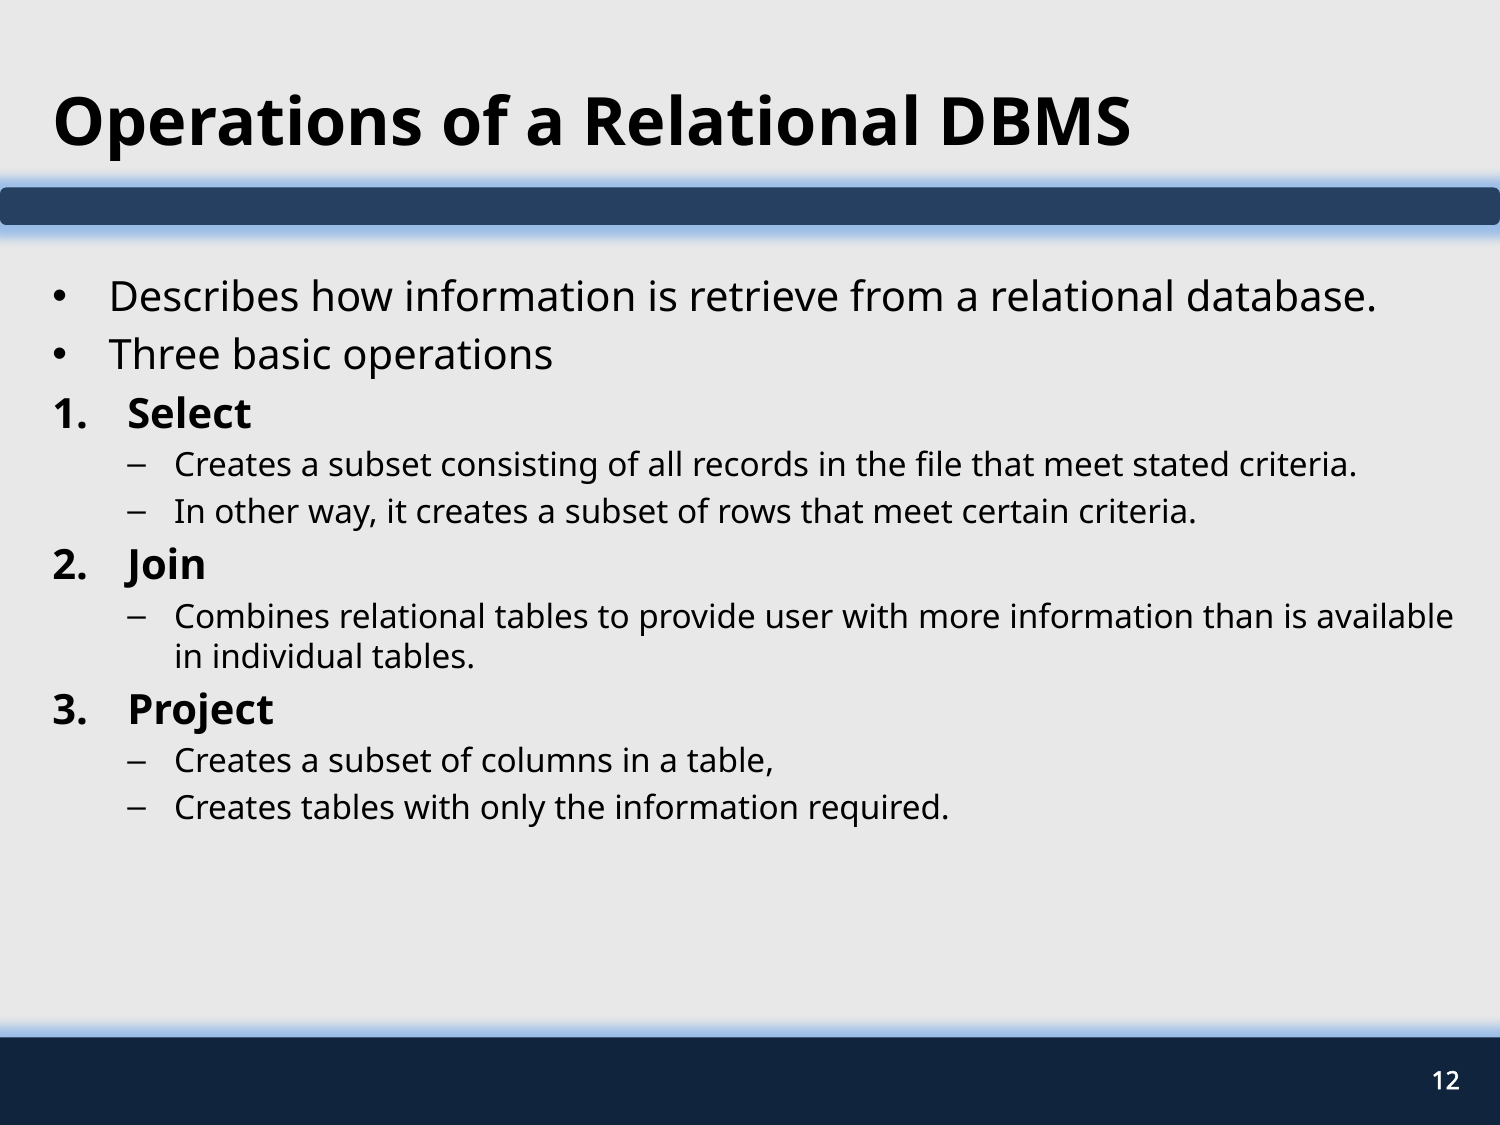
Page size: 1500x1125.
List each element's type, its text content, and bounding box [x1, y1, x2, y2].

title Operations of a Relational DBMS [37, 62, 1338, 176]
slide_number 12 [1412, 1050, 1475, 1113]
list Describes how information is retrieve from a relational database. Three basic operations Select Creates a subset consisting of all records in the file that meet stated criteria. In other way, it creates a subset of rows that meet certain criteria. Join Combines relational tables to provide user with more information than is available in individual tables. Project Creates a subset of columns in a table, Creates tables with only the information required. [37, 262, 1475, 1013]
